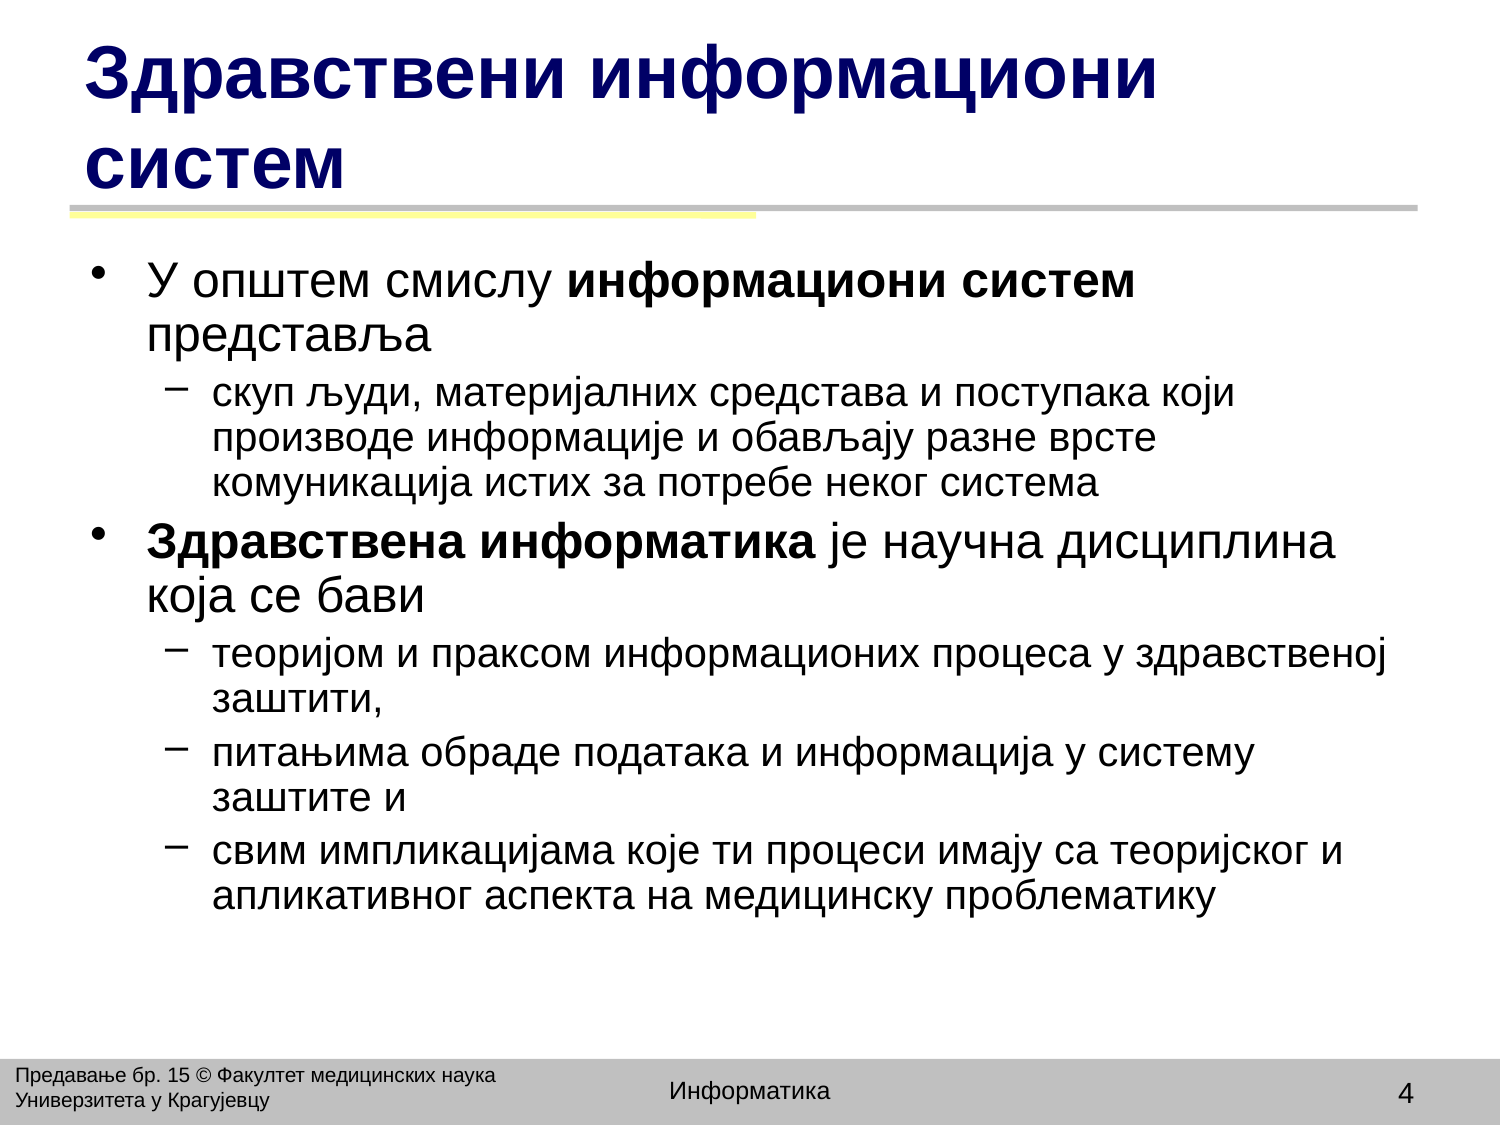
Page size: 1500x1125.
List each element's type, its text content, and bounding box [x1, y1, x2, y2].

footer Информатика [512, 1066, 988, 1125]
title Здравствени информациони систем [69, 19, 1426, 208]
list У општем смислу информациони систем представља скуп људи, материјалних средстава и поступака који производе информације и обављају разне врсте комуникација истих за потребе неког система Здравствена информатика је научна дисциплина која се бави теоријом и праксом информационих процеса у здравственој заштити, питањима обраде података и информација у систему заштите и свим импликацијама које ти процеси имају са теоријског и апликативног аспекта на медицинску проблематику [74, 246, 1426, 1023]
slide_number Предавање бр. 15 © Факултет медицинских наука Универзитета у Крагујевцу [0, 1053, 634, 1108]
slide_number 4 [1079, 1066, 1430, 1125]
